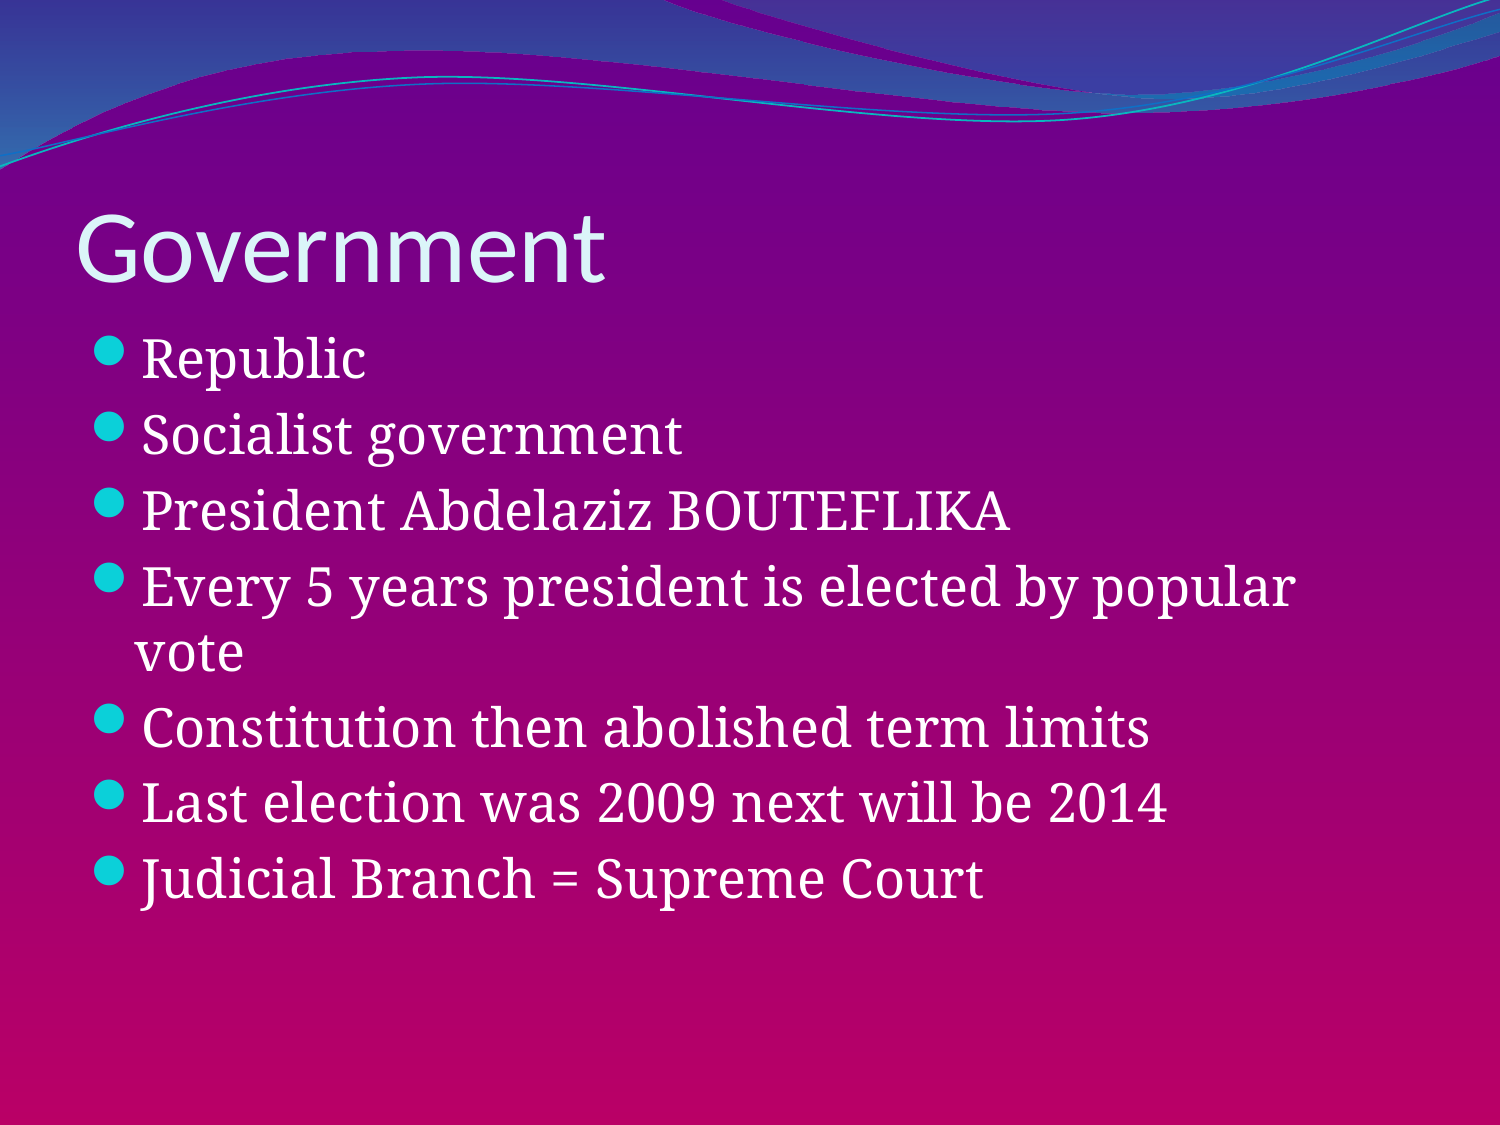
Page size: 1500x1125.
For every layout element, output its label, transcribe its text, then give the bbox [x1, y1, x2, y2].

title Government [75, 115, 1425, 303]
list Republic Socialist government President Abdelaziz BOUTEFLIKA Every 5 years president is elected by popular vote Constitution then abolished term limits Last election was 2009 next will be 2014 Judicial Branch = Supreme Court [75, 317, 1425, 1038]
